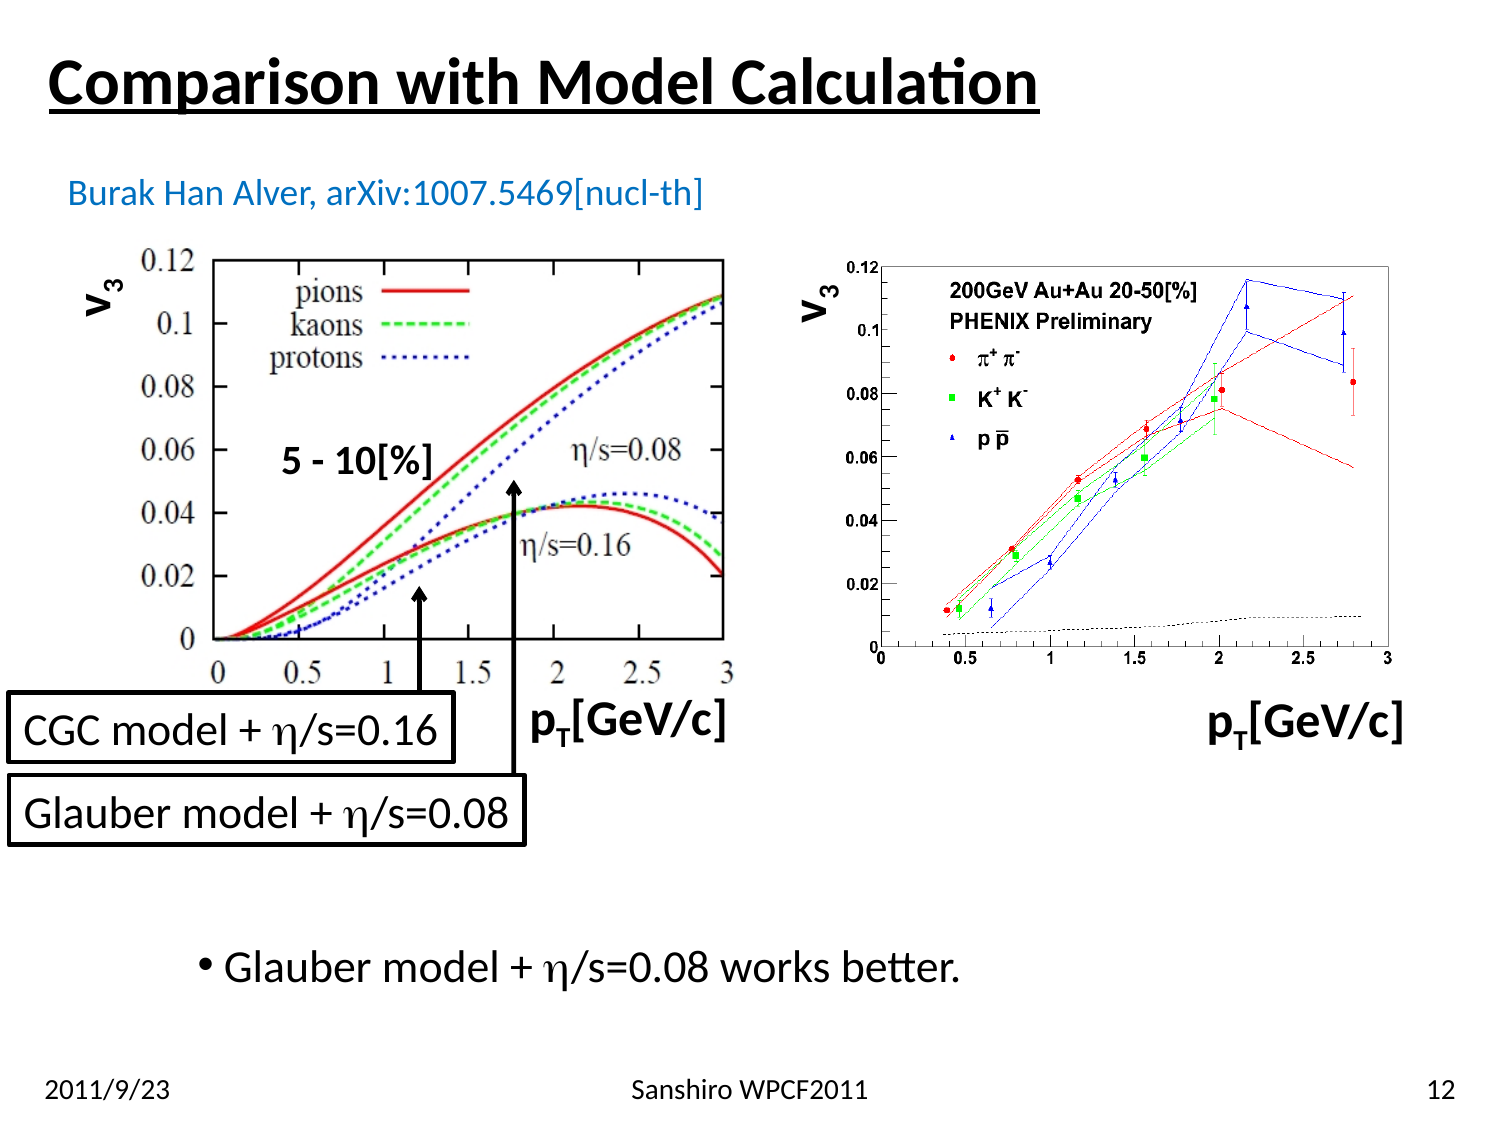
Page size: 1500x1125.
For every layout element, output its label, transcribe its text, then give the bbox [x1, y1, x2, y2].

text_box pT[GeV/c] [1191, 702, 1440, 764]
text_box Burak Han Alver, arXiv:1007.5469[nucl-th] [53, 160, 727, 221]
footer Sanshiro WPCF2011 [512, 1057, 988, 1118]
text_box v3 [777, 267, 813, 339]
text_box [5, 479, 528, 846]
picture [818, 219, 1451, 694]
slide_number 12 [1120, 1057, 1471, 1118]
text_box Comparison with Model Calculation [34, 30, 1056, 126]
text_box Glauber model + h/s=0.08 works better. [182, 928, 1317, 999]
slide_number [29, 1057, 380, 1118]
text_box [52, 239, 774, 760]
